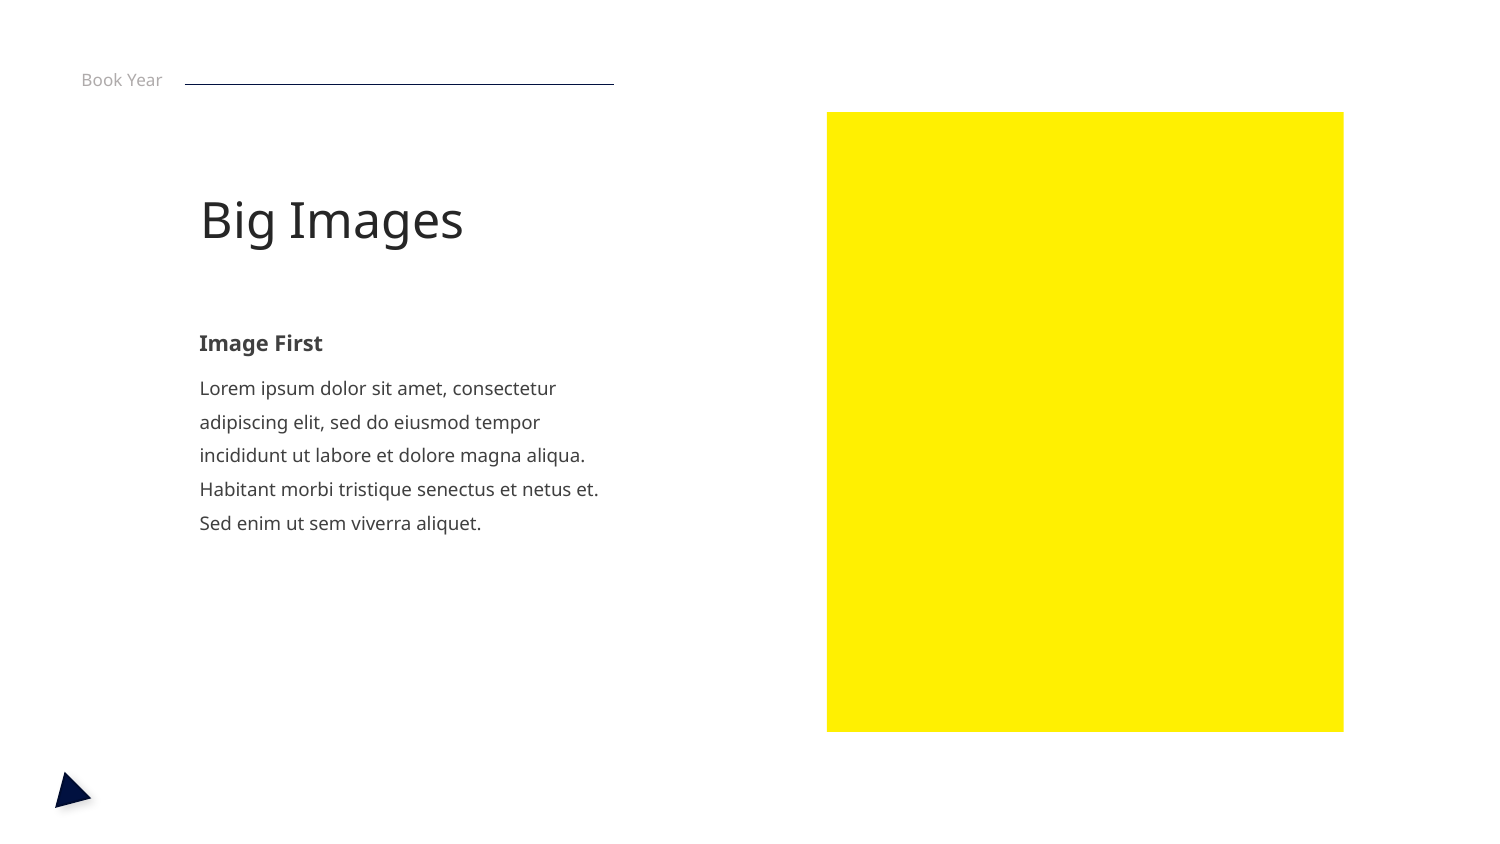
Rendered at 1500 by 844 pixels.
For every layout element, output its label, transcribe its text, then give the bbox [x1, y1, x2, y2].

text_box Big Images [185, 180, 480, 256]
text_box Lorem ipsum dolor sit amet, consectetur adipiscing elit, sed do eiusmod tempor incididunt ut labore et dolore magna aliqua. Habitant morbi tristique senectus et netus et. Sed enim ut sem viverra aliquet. [184, 358, 617, 542]
text_box Image First [184, 309, 539, 364]
picture [826, 111, 1344, 732]
text_box [55, 771, 92, 808]
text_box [63, 61, 614, 98]
